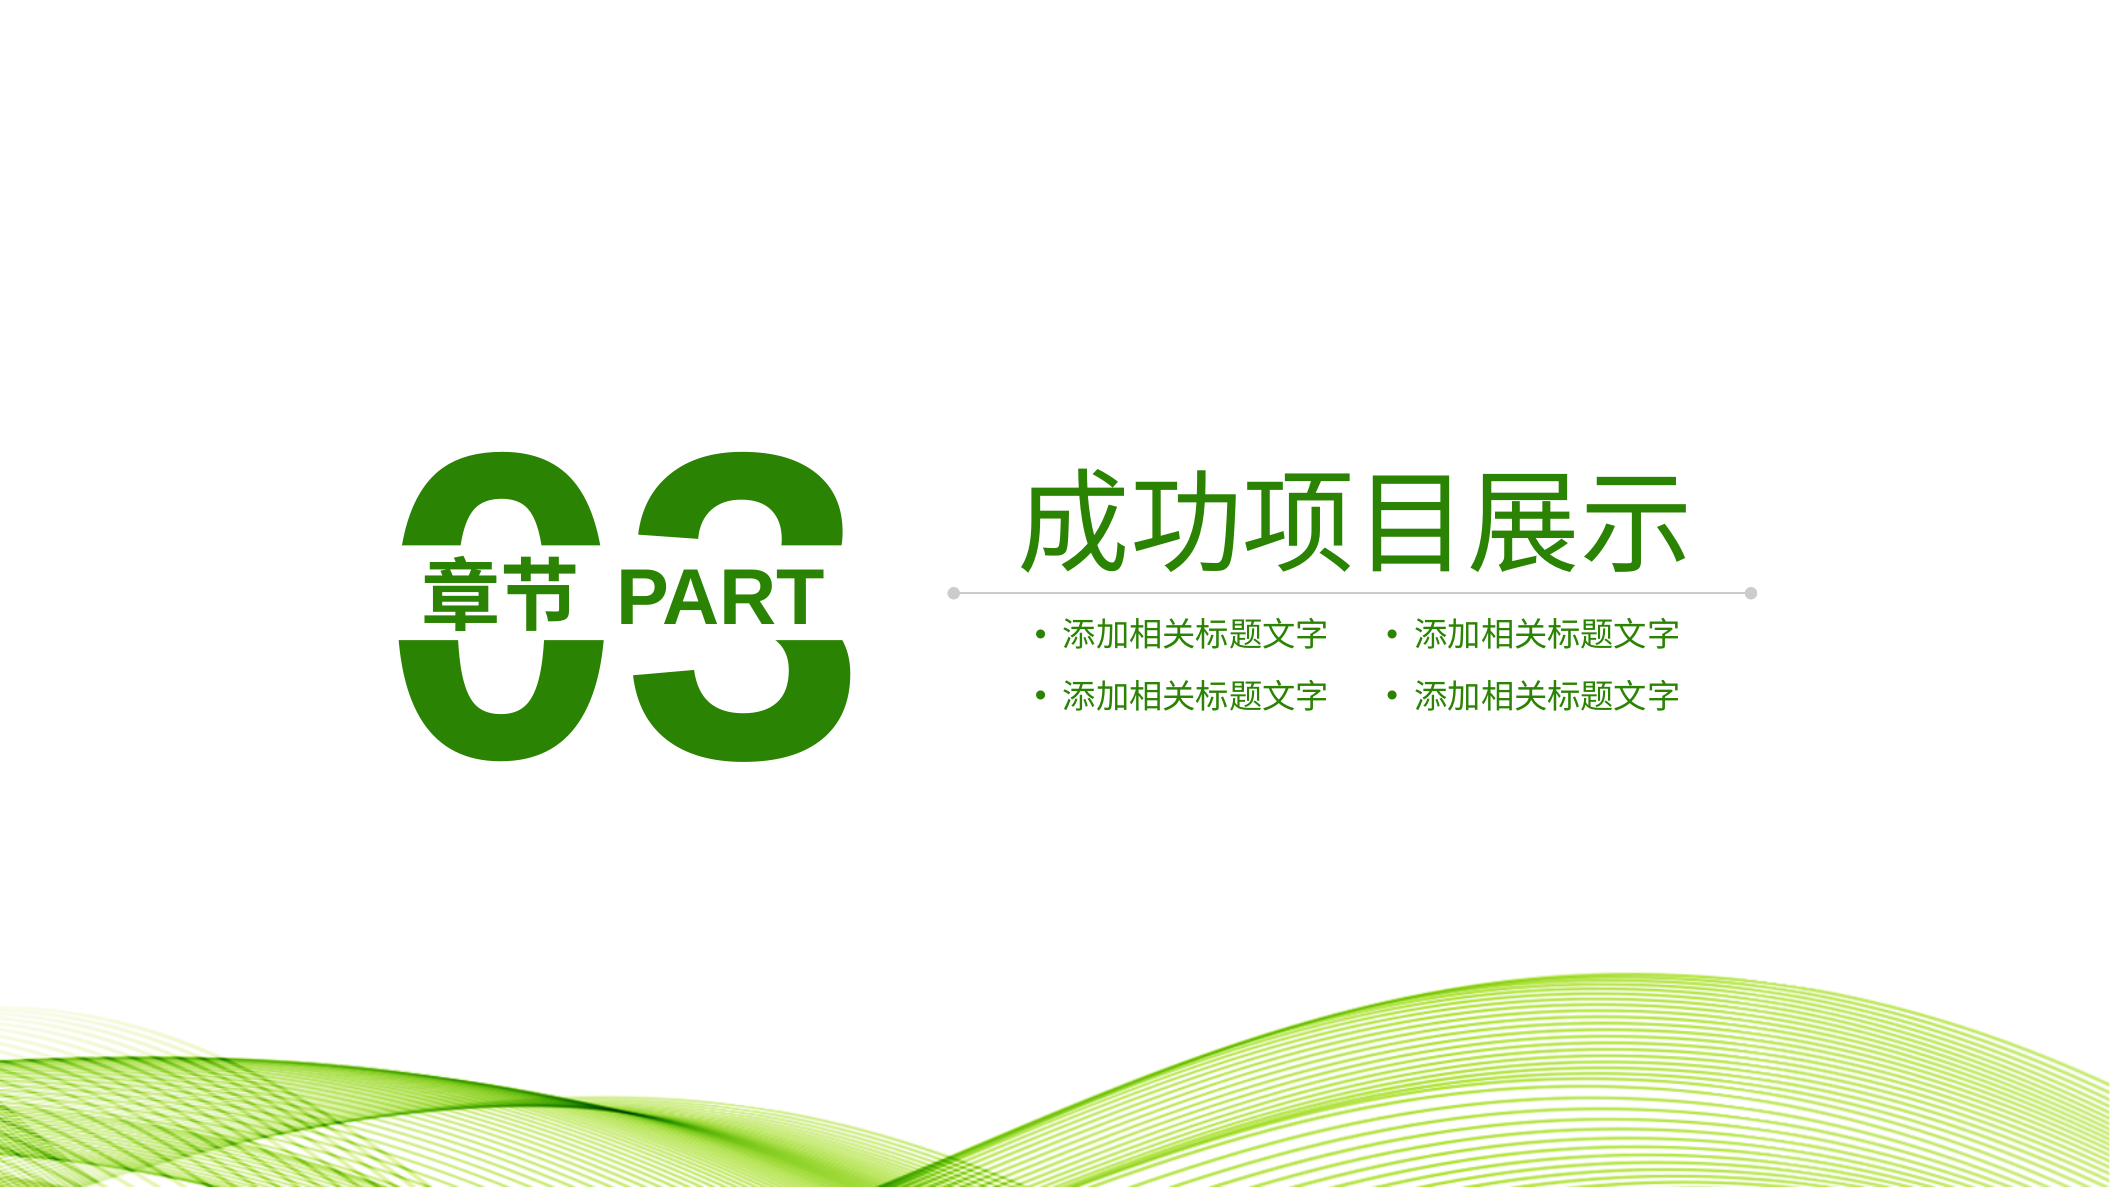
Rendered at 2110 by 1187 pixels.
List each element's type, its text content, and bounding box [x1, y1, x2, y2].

text_box 03 [259, 320, 988, 846]
text_box 章节 PART [338, 545, 908, 641]
text_box 添加相关标题文字 [1019, 606, 1344, 661]
text_box 添加相关标题文字 [1371, 667, 1696, 723]
picture [0, 0, 2110, 1187]
text_box 添加相关标题文字 [1019, 667, 1344, 723]
text_box 成功项目展示 [1017, 450, 1751, 586]
text_box 添加相关标题文字 [1371, 606, 1696, 661]
